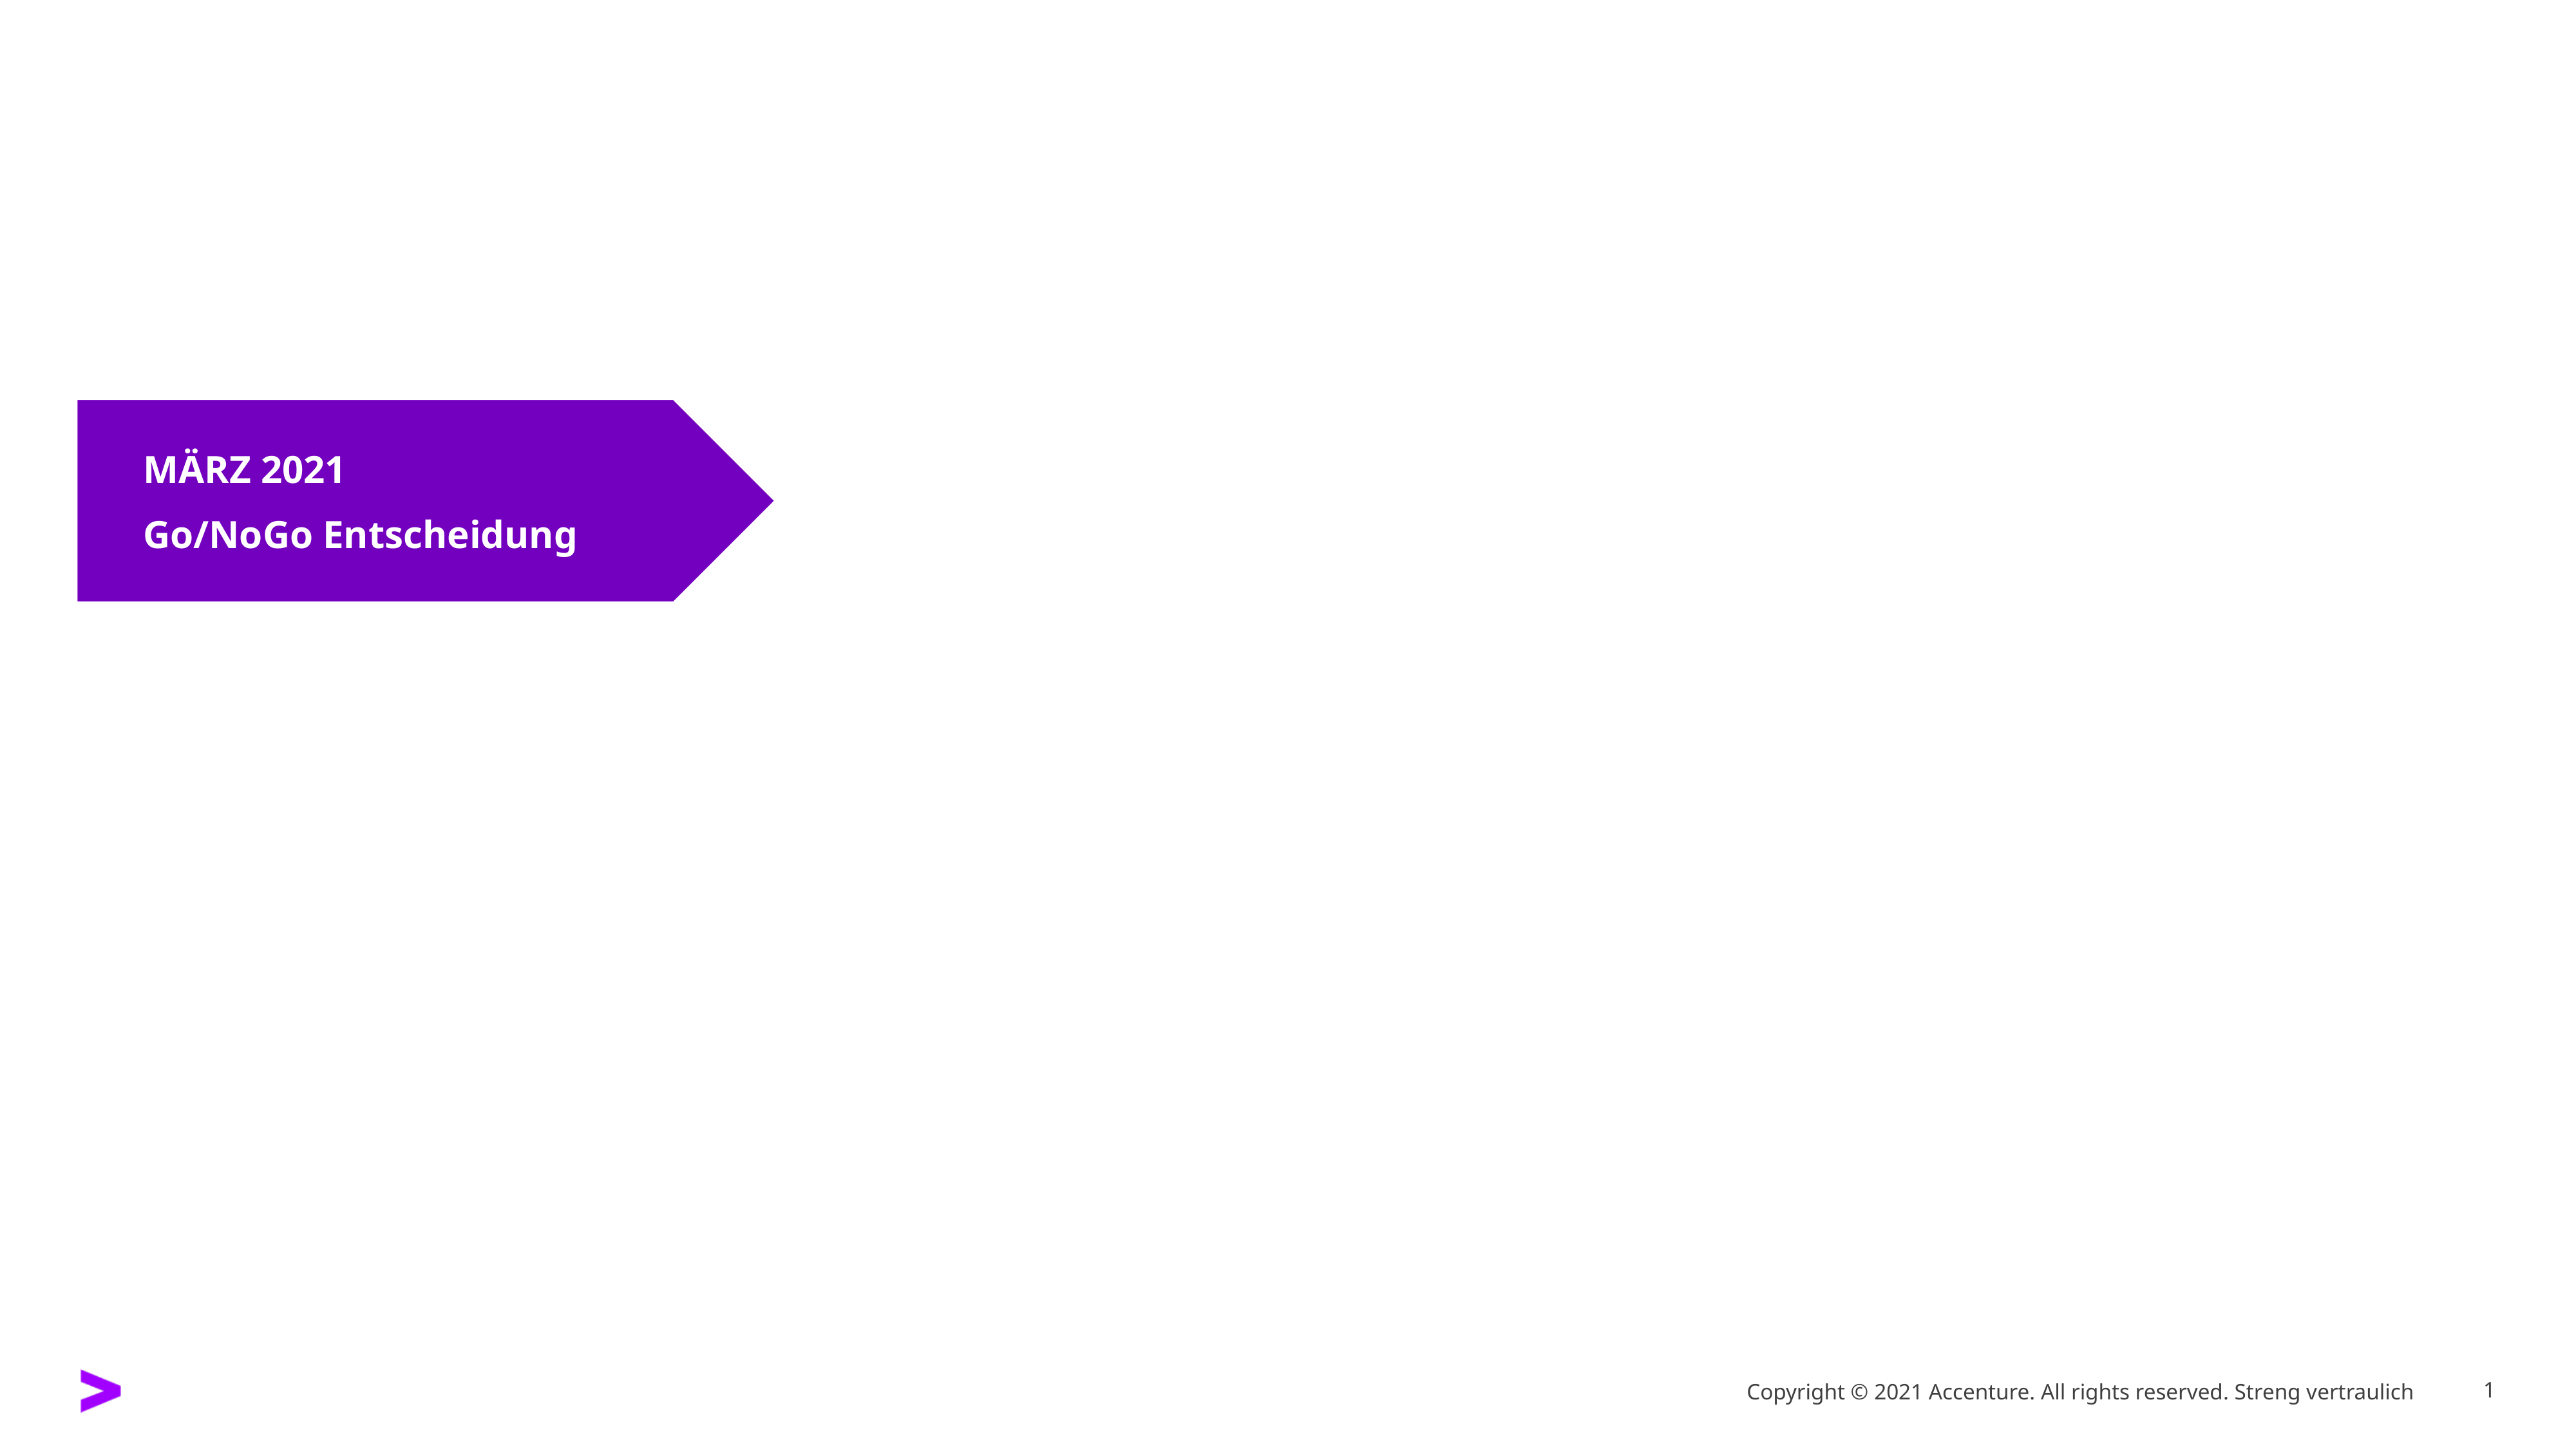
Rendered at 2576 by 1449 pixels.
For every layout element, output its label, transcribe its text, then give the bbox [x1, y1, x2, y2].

picture [80, 1369, 121, 1413]
slide_number 1 [2471, 1378, 2496, 1405]
text_box März 2021 Go/NoGo Entscheidung [76, 399, 776, 603]
